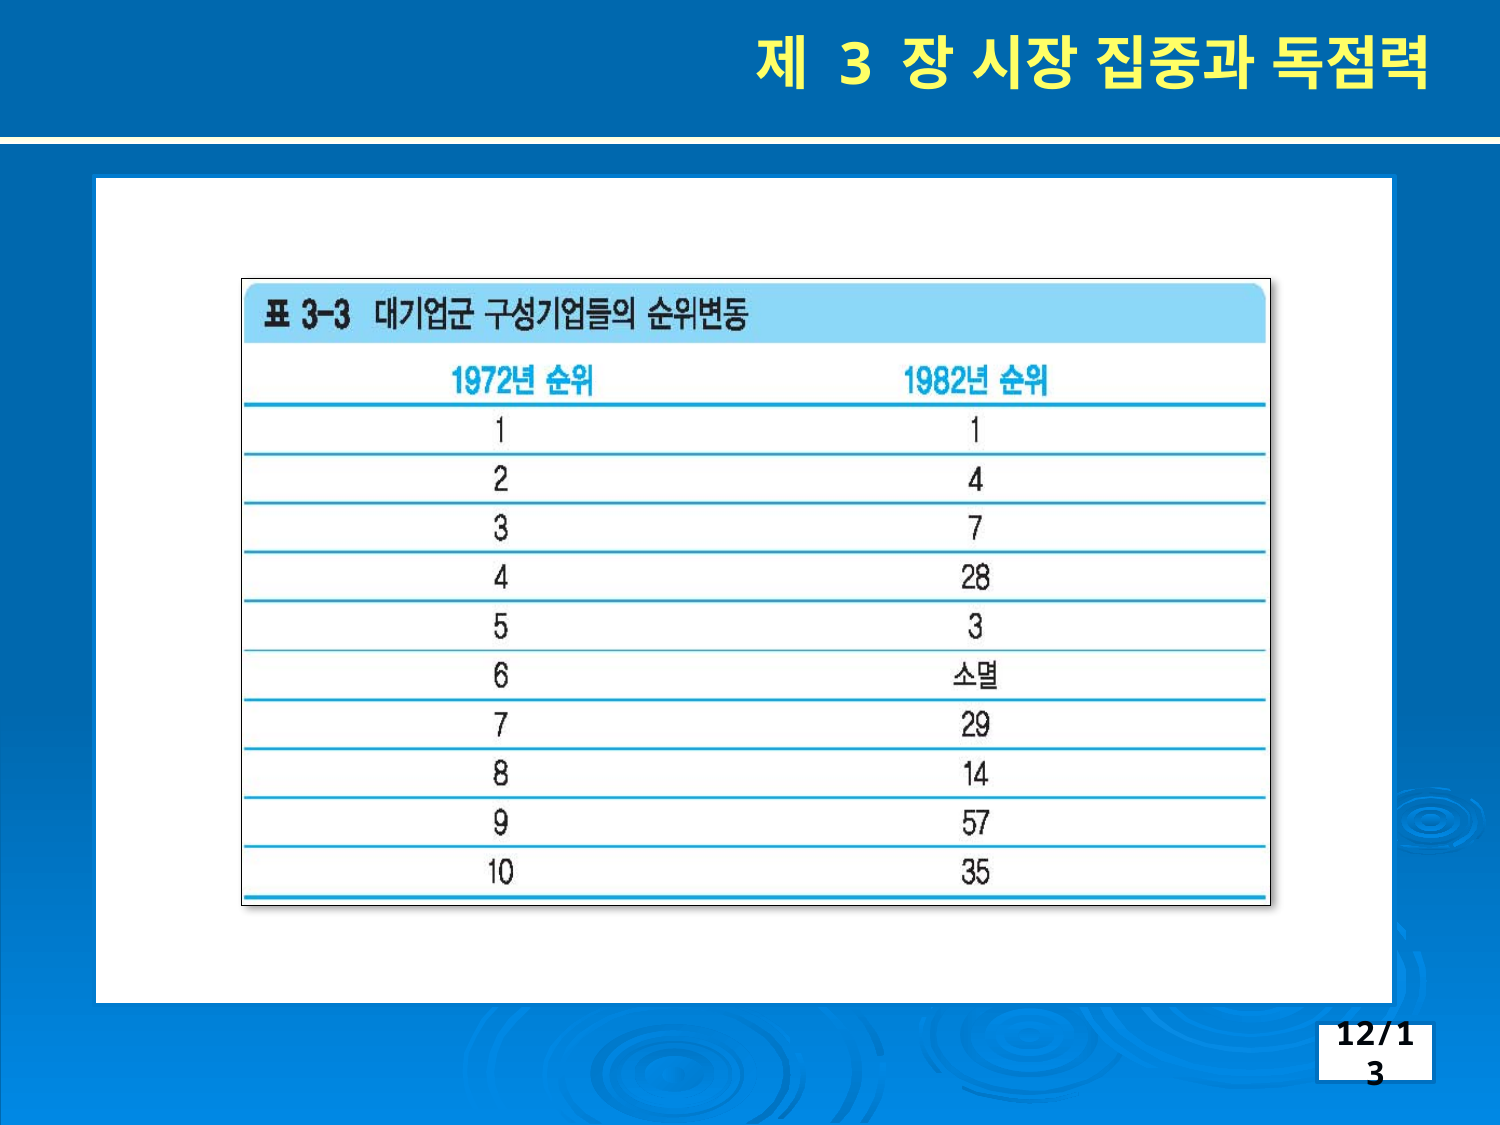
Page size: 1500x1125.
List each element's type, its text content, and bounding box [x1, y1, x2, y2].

text_box 12/13 [1315, 1021, 1436, 1084]
text_box [92, 174, 1397, 1007]
text_box 제 3 장 시장 집중과 독점력 [702, 19, 1447, 104]
text_box [0, 137, 1500, 144]
picture [241, 278, 1270, 906]
